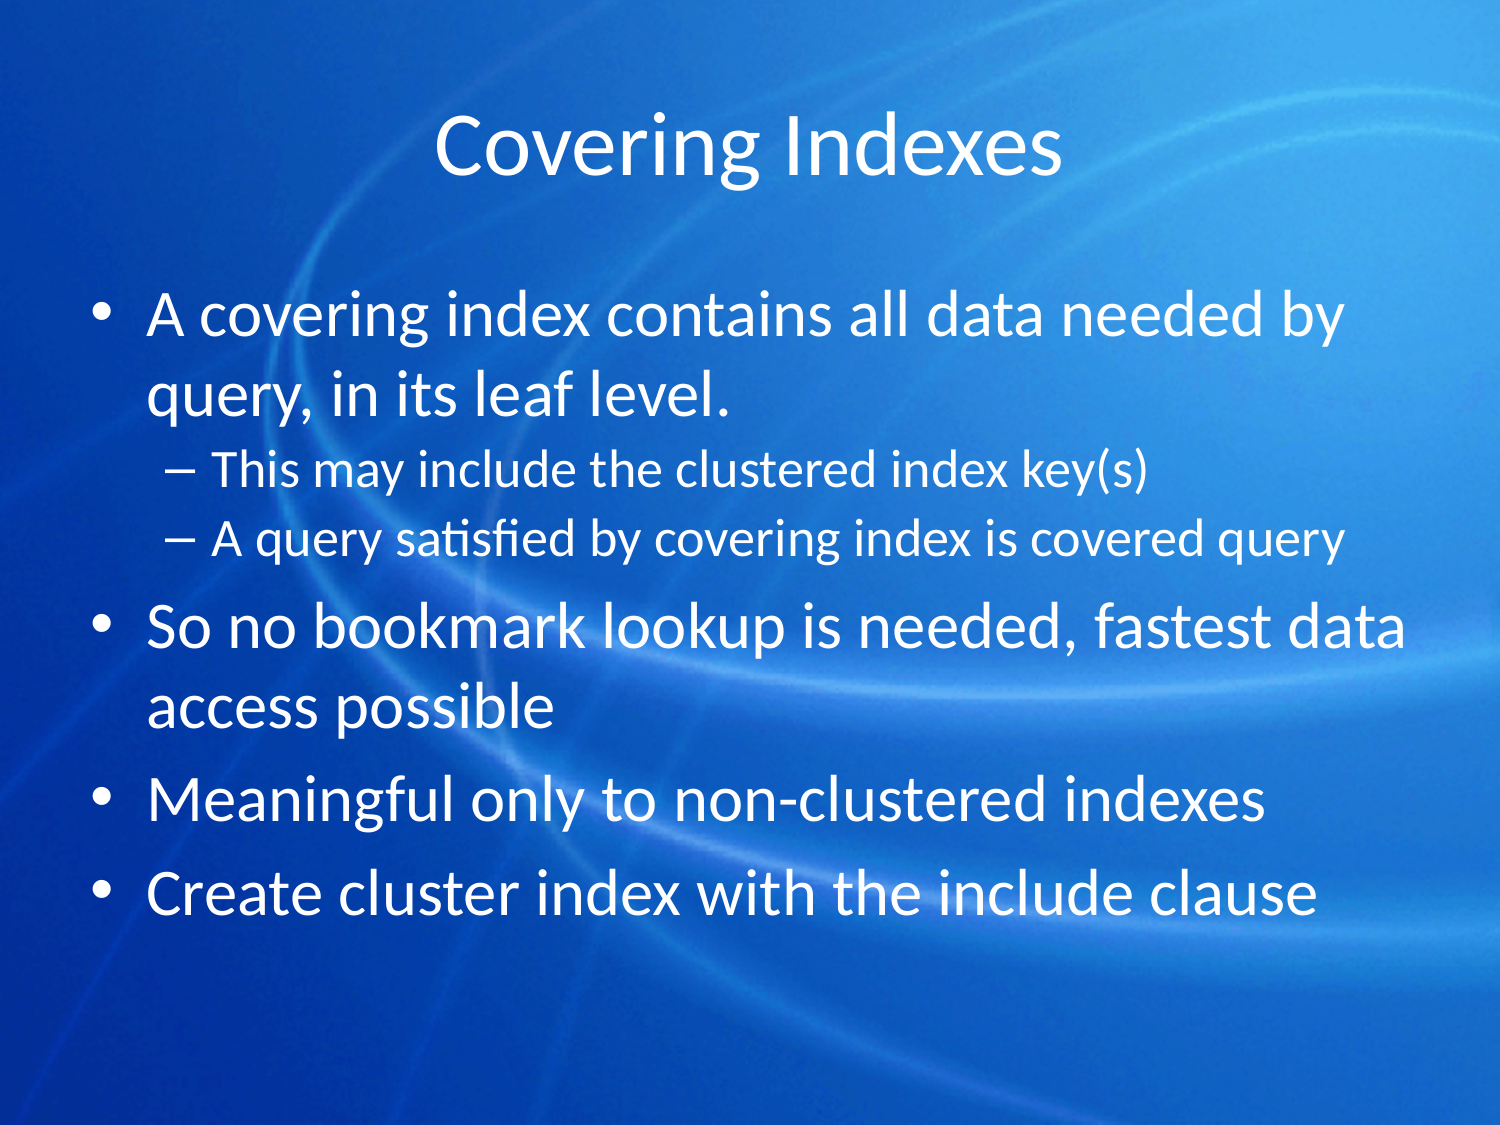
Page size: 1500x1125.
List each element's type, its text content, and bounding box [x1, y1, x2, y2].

picture [0, 0, 1500, 1125]
list A covering index contains all data needed by query, in its leaf level. This may include the clustered index key(s) A query satisfied by covering index is covered query So no bookmark lookup is needed, fastest data access possible Meaningful only to non-clustered indexes Create cluster index with the include clause [75, 262, 1425, 1005]
title Covering Indexes [75, 45, 1425, 233]
